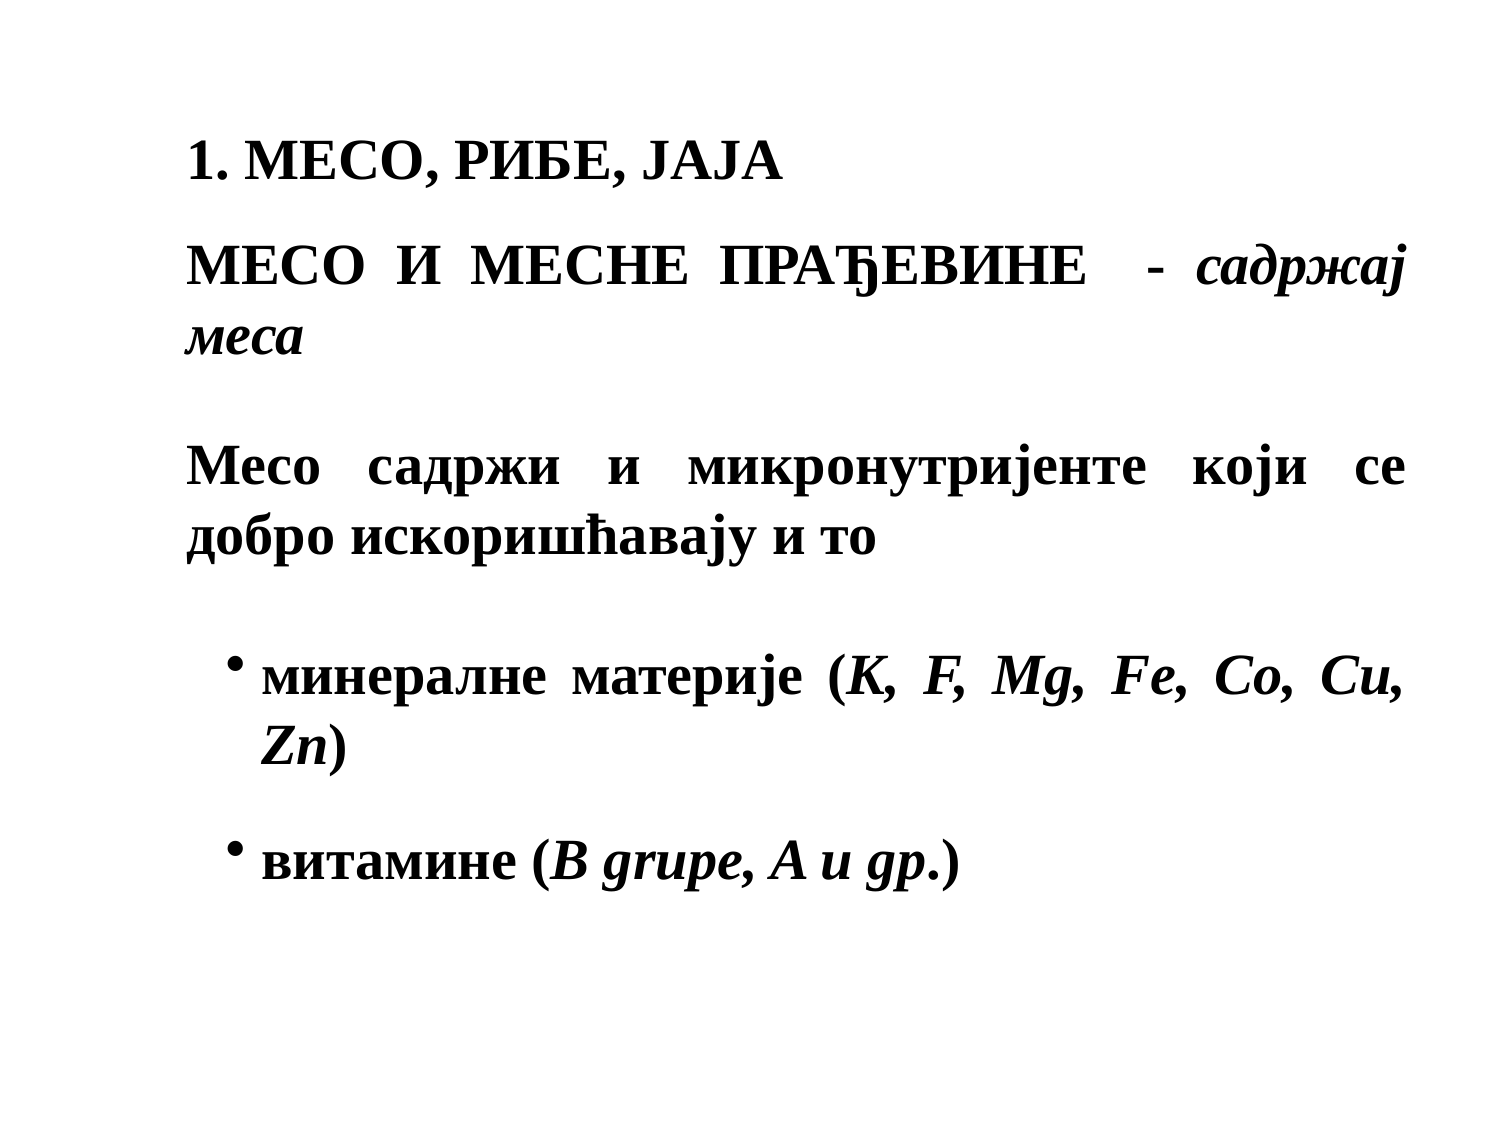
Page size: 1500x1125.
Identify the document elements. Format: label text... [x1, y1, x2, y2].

text_box 1. МЕСО, РИБЕ, ЈАЈА МЕСО И МЕСНЕ ПРАЂЕВИНЕ - садржај меса Месо садржи и микронутријенте који се добро искоришћавају и то минералнe материје (K, F, Mg, Fe, Co, Cu, Zn) витамине (B grupe, A и др.) [171, 113, 1422, 899]
